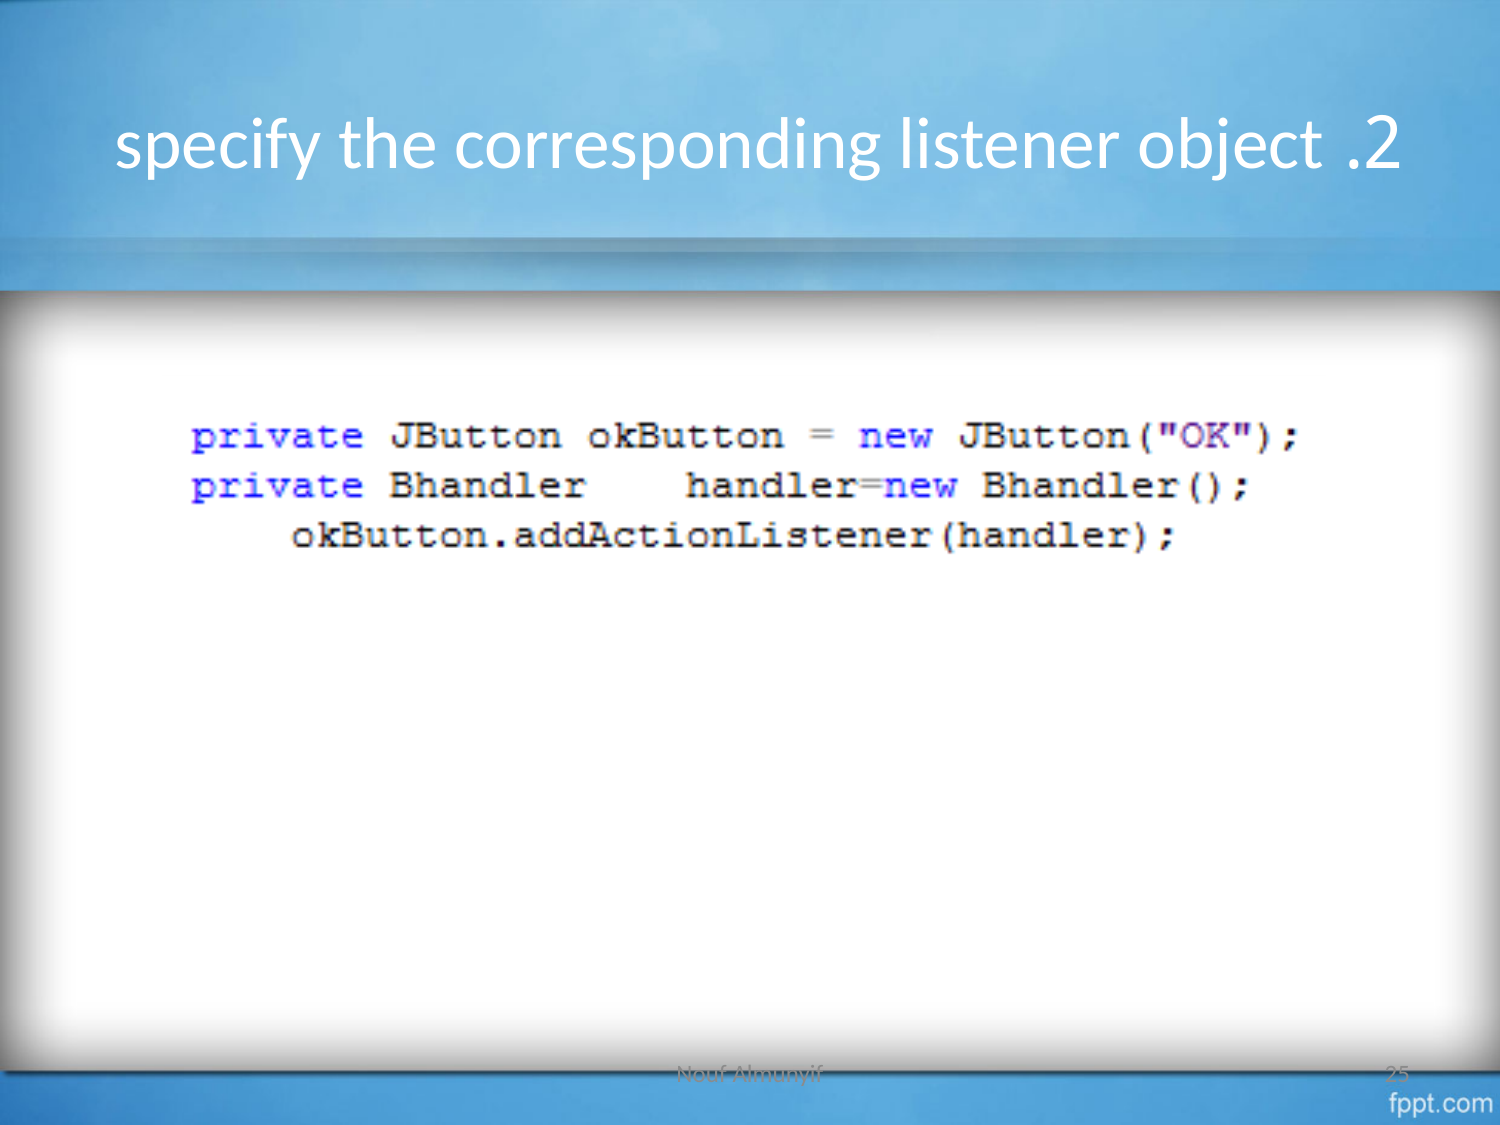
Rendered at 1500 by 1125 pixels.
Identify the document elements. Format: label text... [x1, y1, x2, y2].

footer Nouf Almunyif [512, 1042, 988, 1103]
slide_number 25 [1074, 1042, 1425, 1103]
title 2. specify the corresponding listener object [75, 45, 1425, 233]
picture [0, 0, 1500, 1125]
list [161, 374, 1327, 607]
